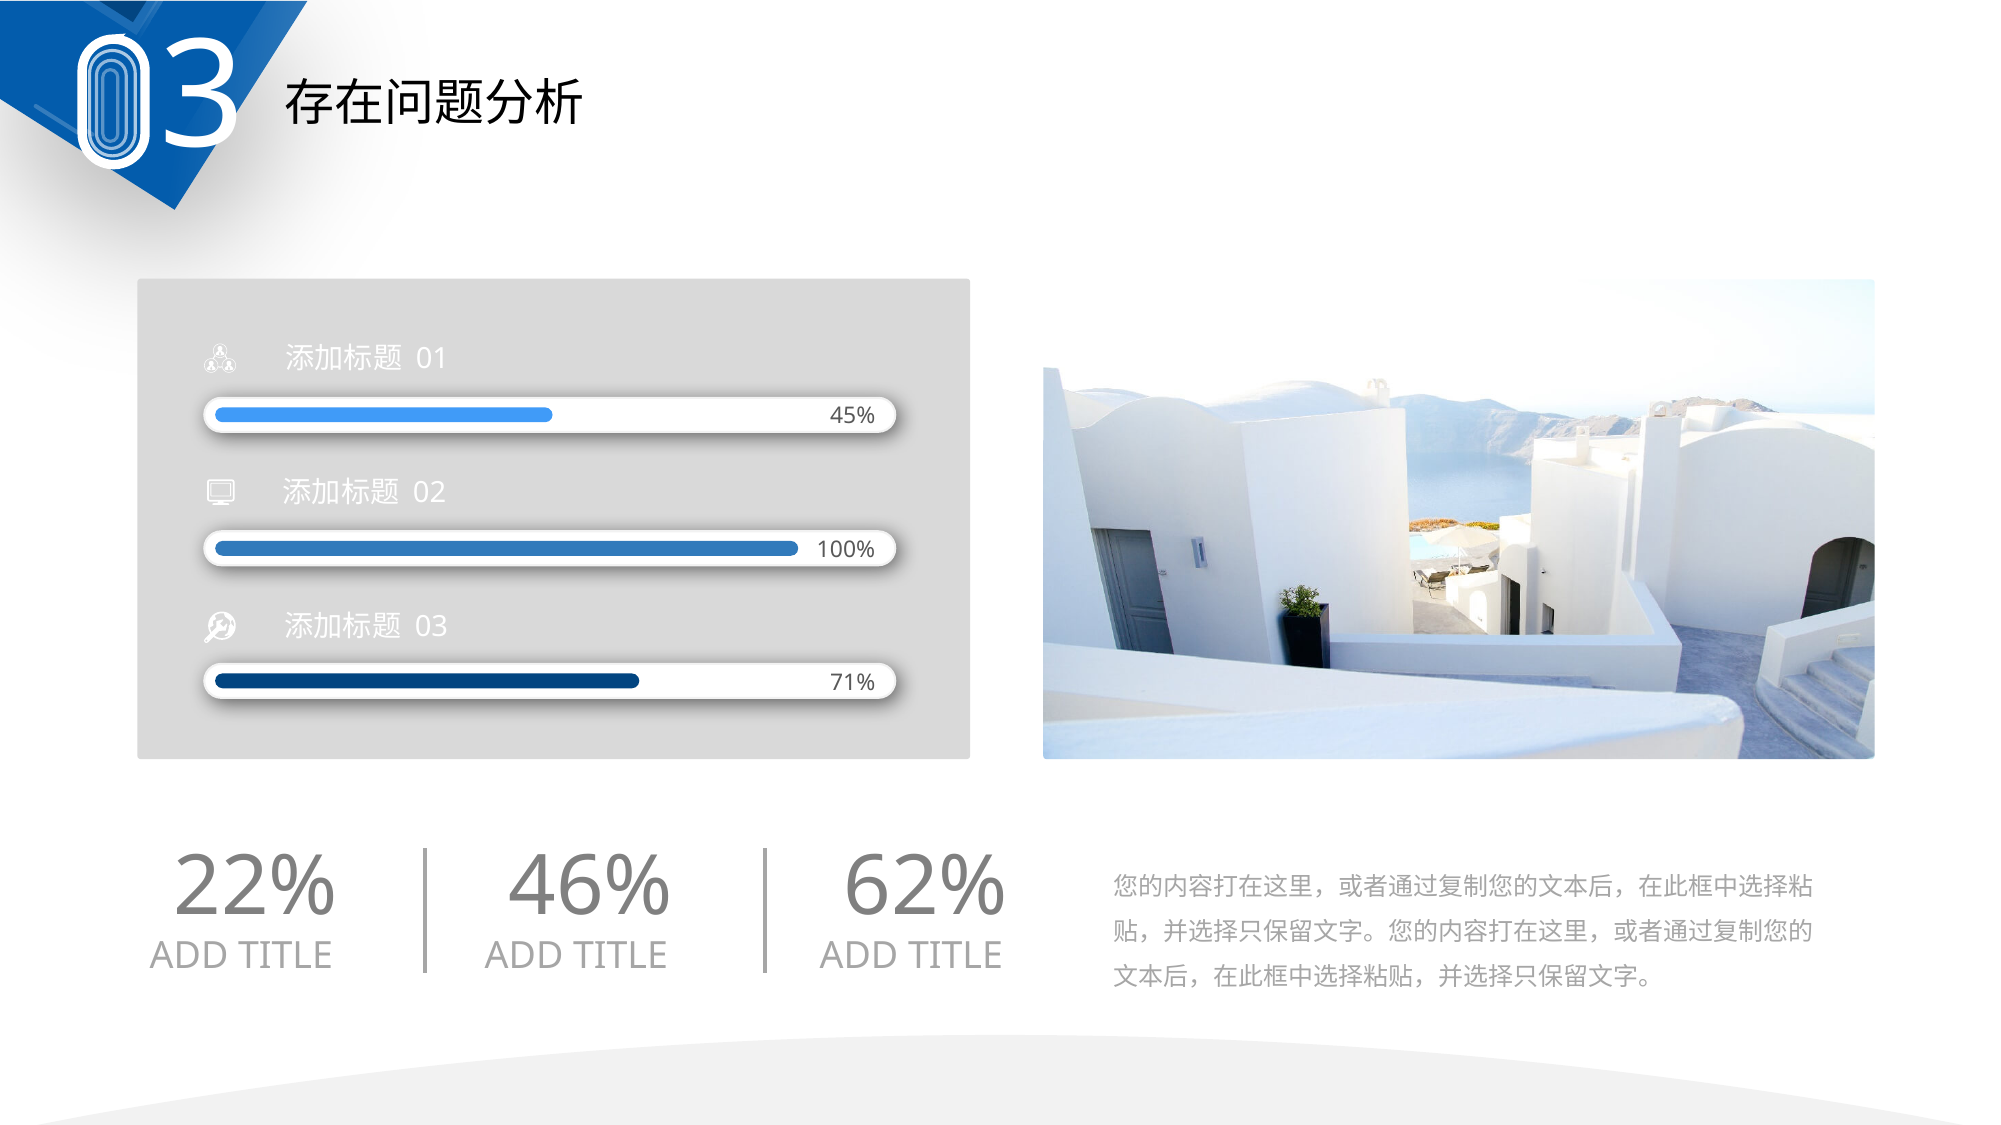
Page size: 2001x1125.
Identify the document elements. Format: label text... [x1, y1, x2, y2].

text_box [1043, 279, 1875, 760]
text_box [815, 824, 1014, 985]
text_box [137, 278, 971, 760]
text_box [204, 333, 512, 380]
text_box [215, 540, 799, 556]
text_box [215, 407, 553, 423]
text_box 您的内容打在这里，或者通过复制您的文本后，在此框中选择粘贴，并选择只保留文字。您的内容打在这里，或者通过复制您的文本后，在此框中选择粘贴，并选择只保留文字。 [1099, 848, 1853, 998]
text_box [95, 59, 128, 150]
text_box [480, 824, 679, 985]
text_box [215, 673, 640, 689]
text_box 45% [204, 397, 896, 432]
text_box [101, 68, 119, 143]
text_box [204, 600, 511, 648]
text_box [207, 467, 509, 515]
text_box 100% [204, 531, 896, 566]
text_box 存在问题分析 [284, 69, 643, 130]
text_box 71% [204, 663, 896, 698]
text_box [88, 49, 137, 157]
text_box [81, 37, 145, 166]
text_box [145, 824, 344, 985]
text_box 3 [145, 0, 214, 185]
